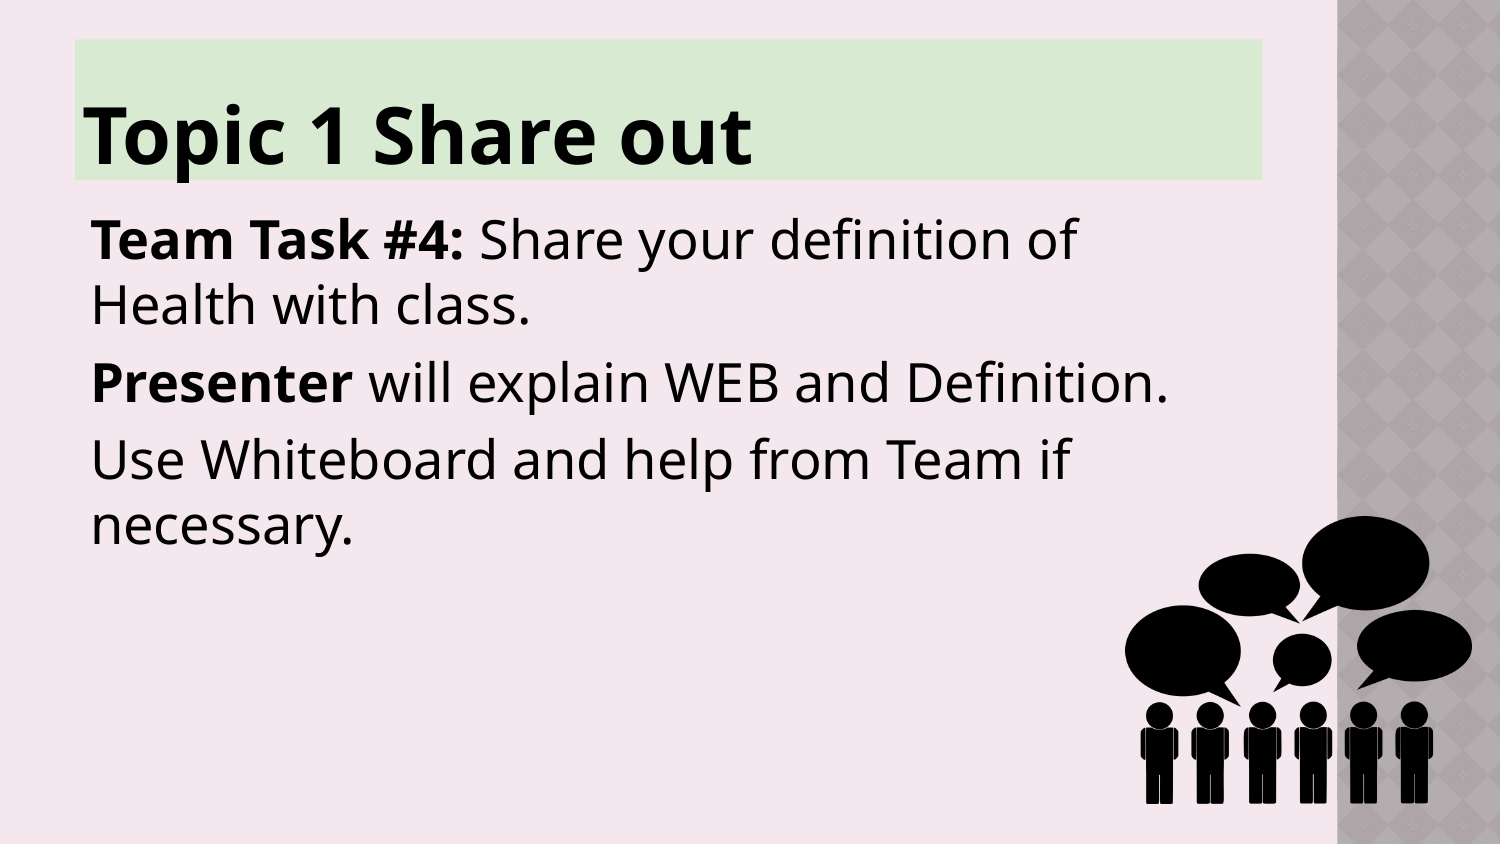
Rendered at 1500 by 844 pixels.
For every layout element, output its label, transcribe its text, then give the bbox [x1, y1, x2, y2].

list Team Task #4: Share your definition of Health with class. Presenter will explain WEB and Definition. Use Whiteboard and help from Team if necessary. [75, 198, 1263, 795]
title Topic 1 Share out [75, 39, 1263, 181]
picture [1125, 516, 1472, 804]
